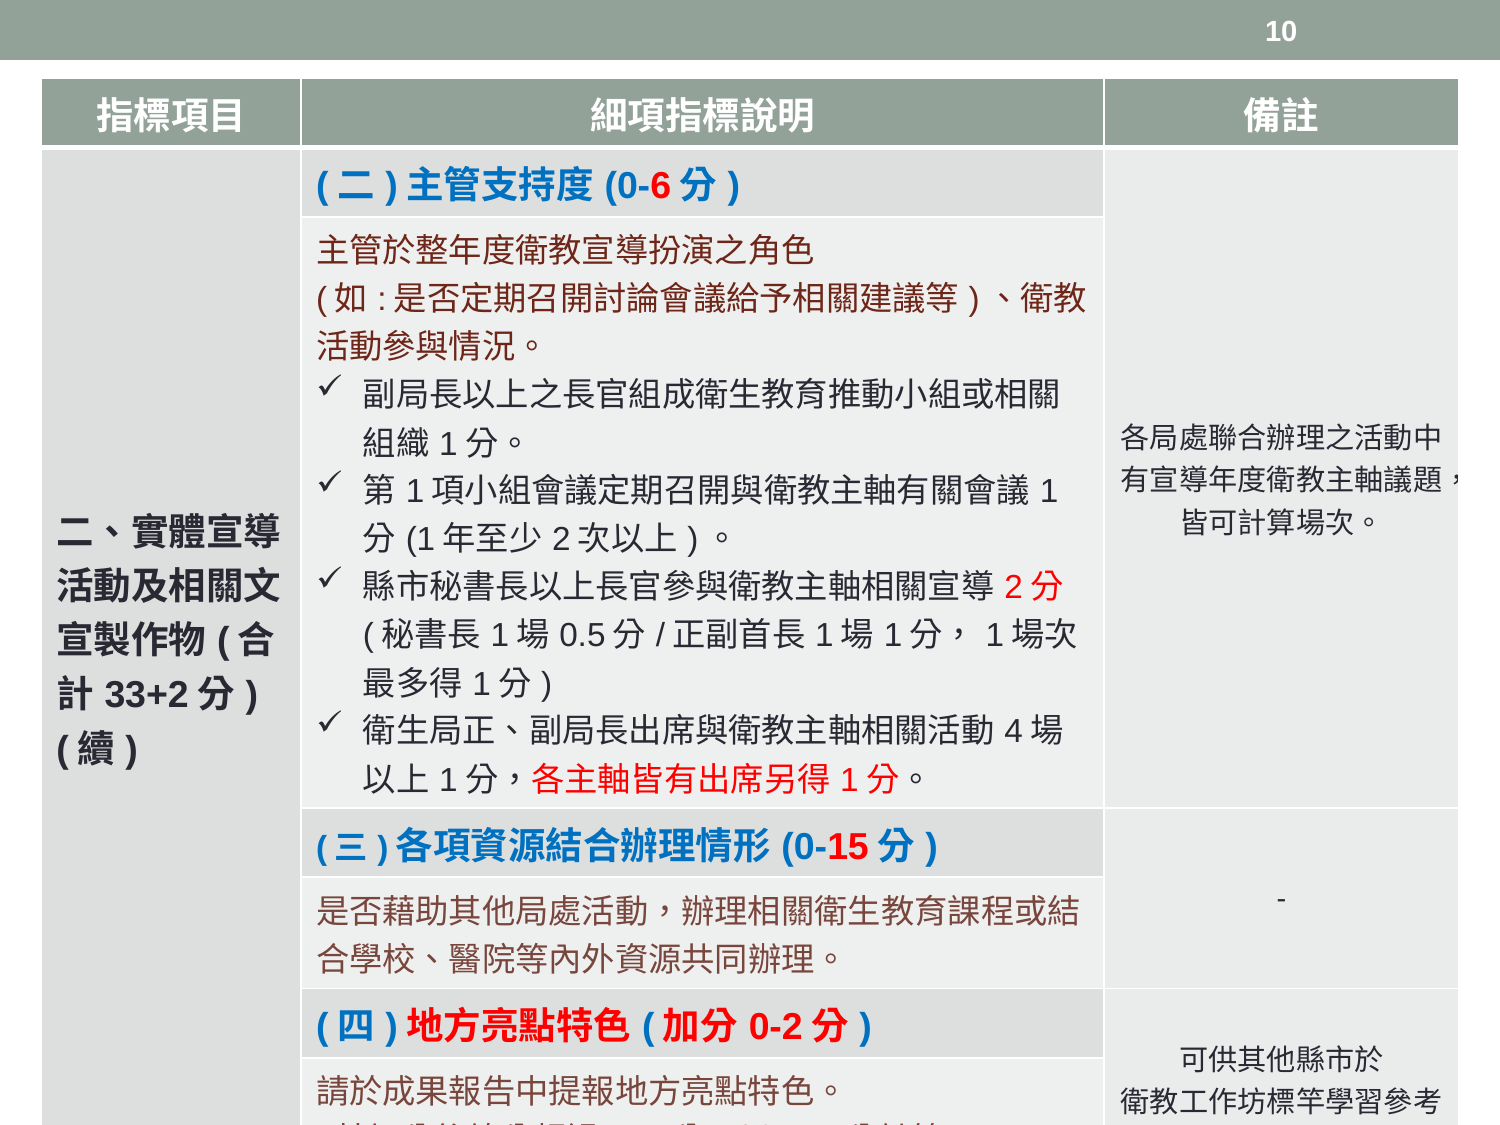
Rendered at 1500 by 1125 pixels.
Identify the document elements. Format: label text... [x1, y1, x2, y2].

table_cell 各局處聯合辦理之活動中有宣導年度衛教主軸議題，皆可計算場次。 [1105, 150, 1458, 807]
table_cell 請於成果報告中提報地方亮點特色。 (若加分後總分超過100分，以100分計算) [302, 1059, 1103, 1125]
table_cell 主管於整年度衛教宣導扮演之角色 (如:是否定期召開討論會議給予相關建議等)、衛教活動參與情況。 副局長以上之長官組成衛生教育推動小組或相關組織1分。 第1項小組會議定期召開與衛教主軸有關會議1分(1年至少2次以上)。 縣市秘書長以上長官參與衛教主軸相關宣導2分(秘書長1場0.5分/正副首長1場1分，1場次最多得1分) 衛生局正、副局長出席與衛教主軸相關活動4場以上1分，各主軸皆有出席另得1分。 [302, 218, 1103, 807]
table_header 備註 [1105, 79, 1458, 145]
table_header 指標項目 [42, 79, 300, 145]
table_cell (三)各項資源結合辦理情形(0-15分) [302, 809, 1103, 876]
table_cell - [1105, 809, 1458, 988]
table_cell 可供其他縣市於 衛教工作坊標竿學習參考 [1105, 989, 1458, 1125]
table_header 細項指標說明 [302, 79, 1103, 145]
table_cell 是否藉助其他局處活動，辦理相關衛生教育課程或結合學校、醫院等內外資源共同辦理。 [302, 878, 1103, 988]
slide_number 10 [1250, 3, 1425, 57]
table_cell (四)地方亮點特色(加分0-2分) [302, 989, 1103, 1057]
table_cell 二、實體宣導活動及相關文宣製作物(合計33+2分) (續) [42, 150, 300, 1125]
table_cell (二)主管支持度(0-6分) [302, 150, 1103, 216]
